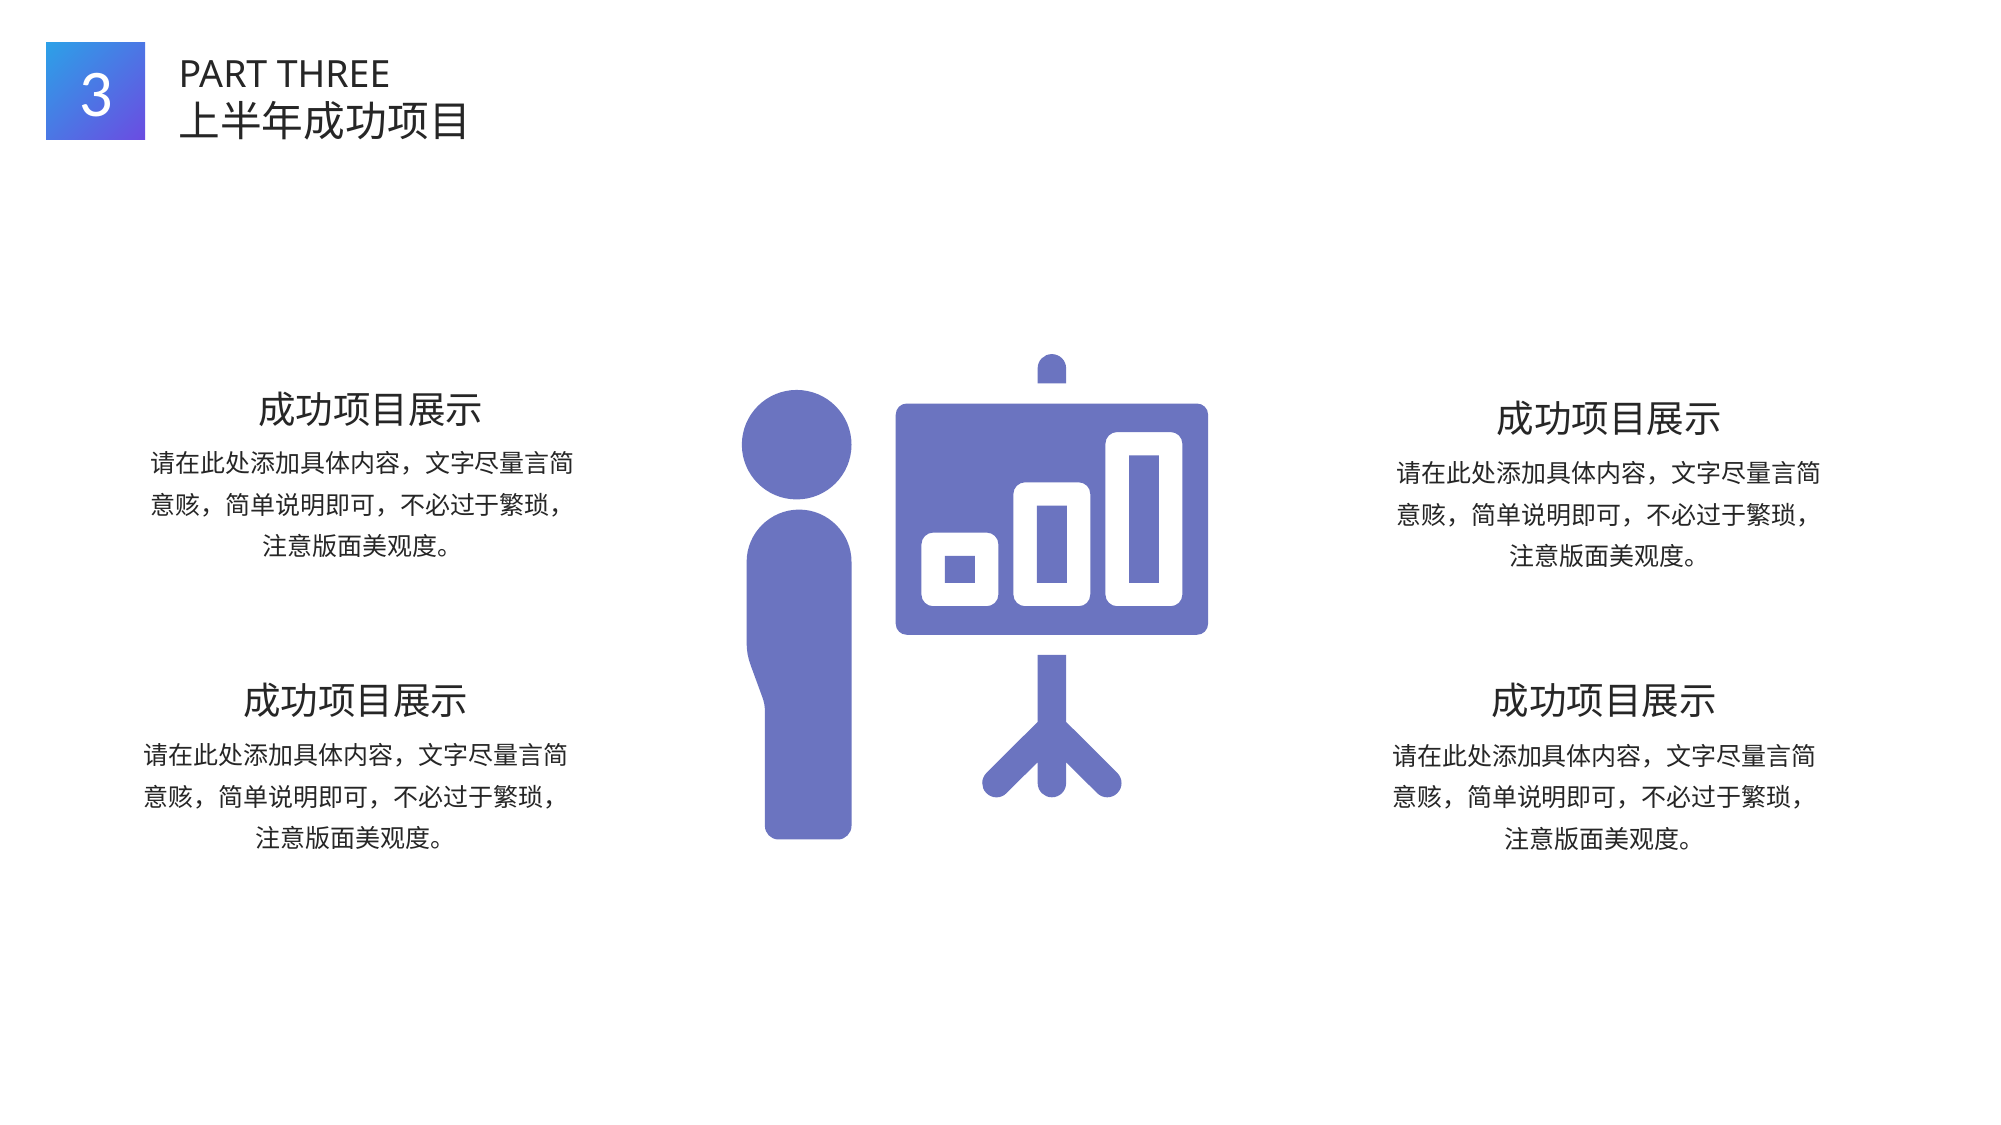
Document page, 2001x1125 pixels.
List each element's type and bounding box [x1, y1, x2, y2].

text_box [1369, 383, 1849, 580]
text_box [116, 664, 595, 862]
text_box [895, 403, 1209, 635]
text_box [741, 389, 852, 500]
text_box [1037, 354, 1067, 384]
text_box [123, 373, 602, 570]
text_box [46, 42, 516, 153]
text_box [1365, 664, 1844, 863]
text_box [982, 654, 1122, 798]
text_box [746, 509, 852, 840]
